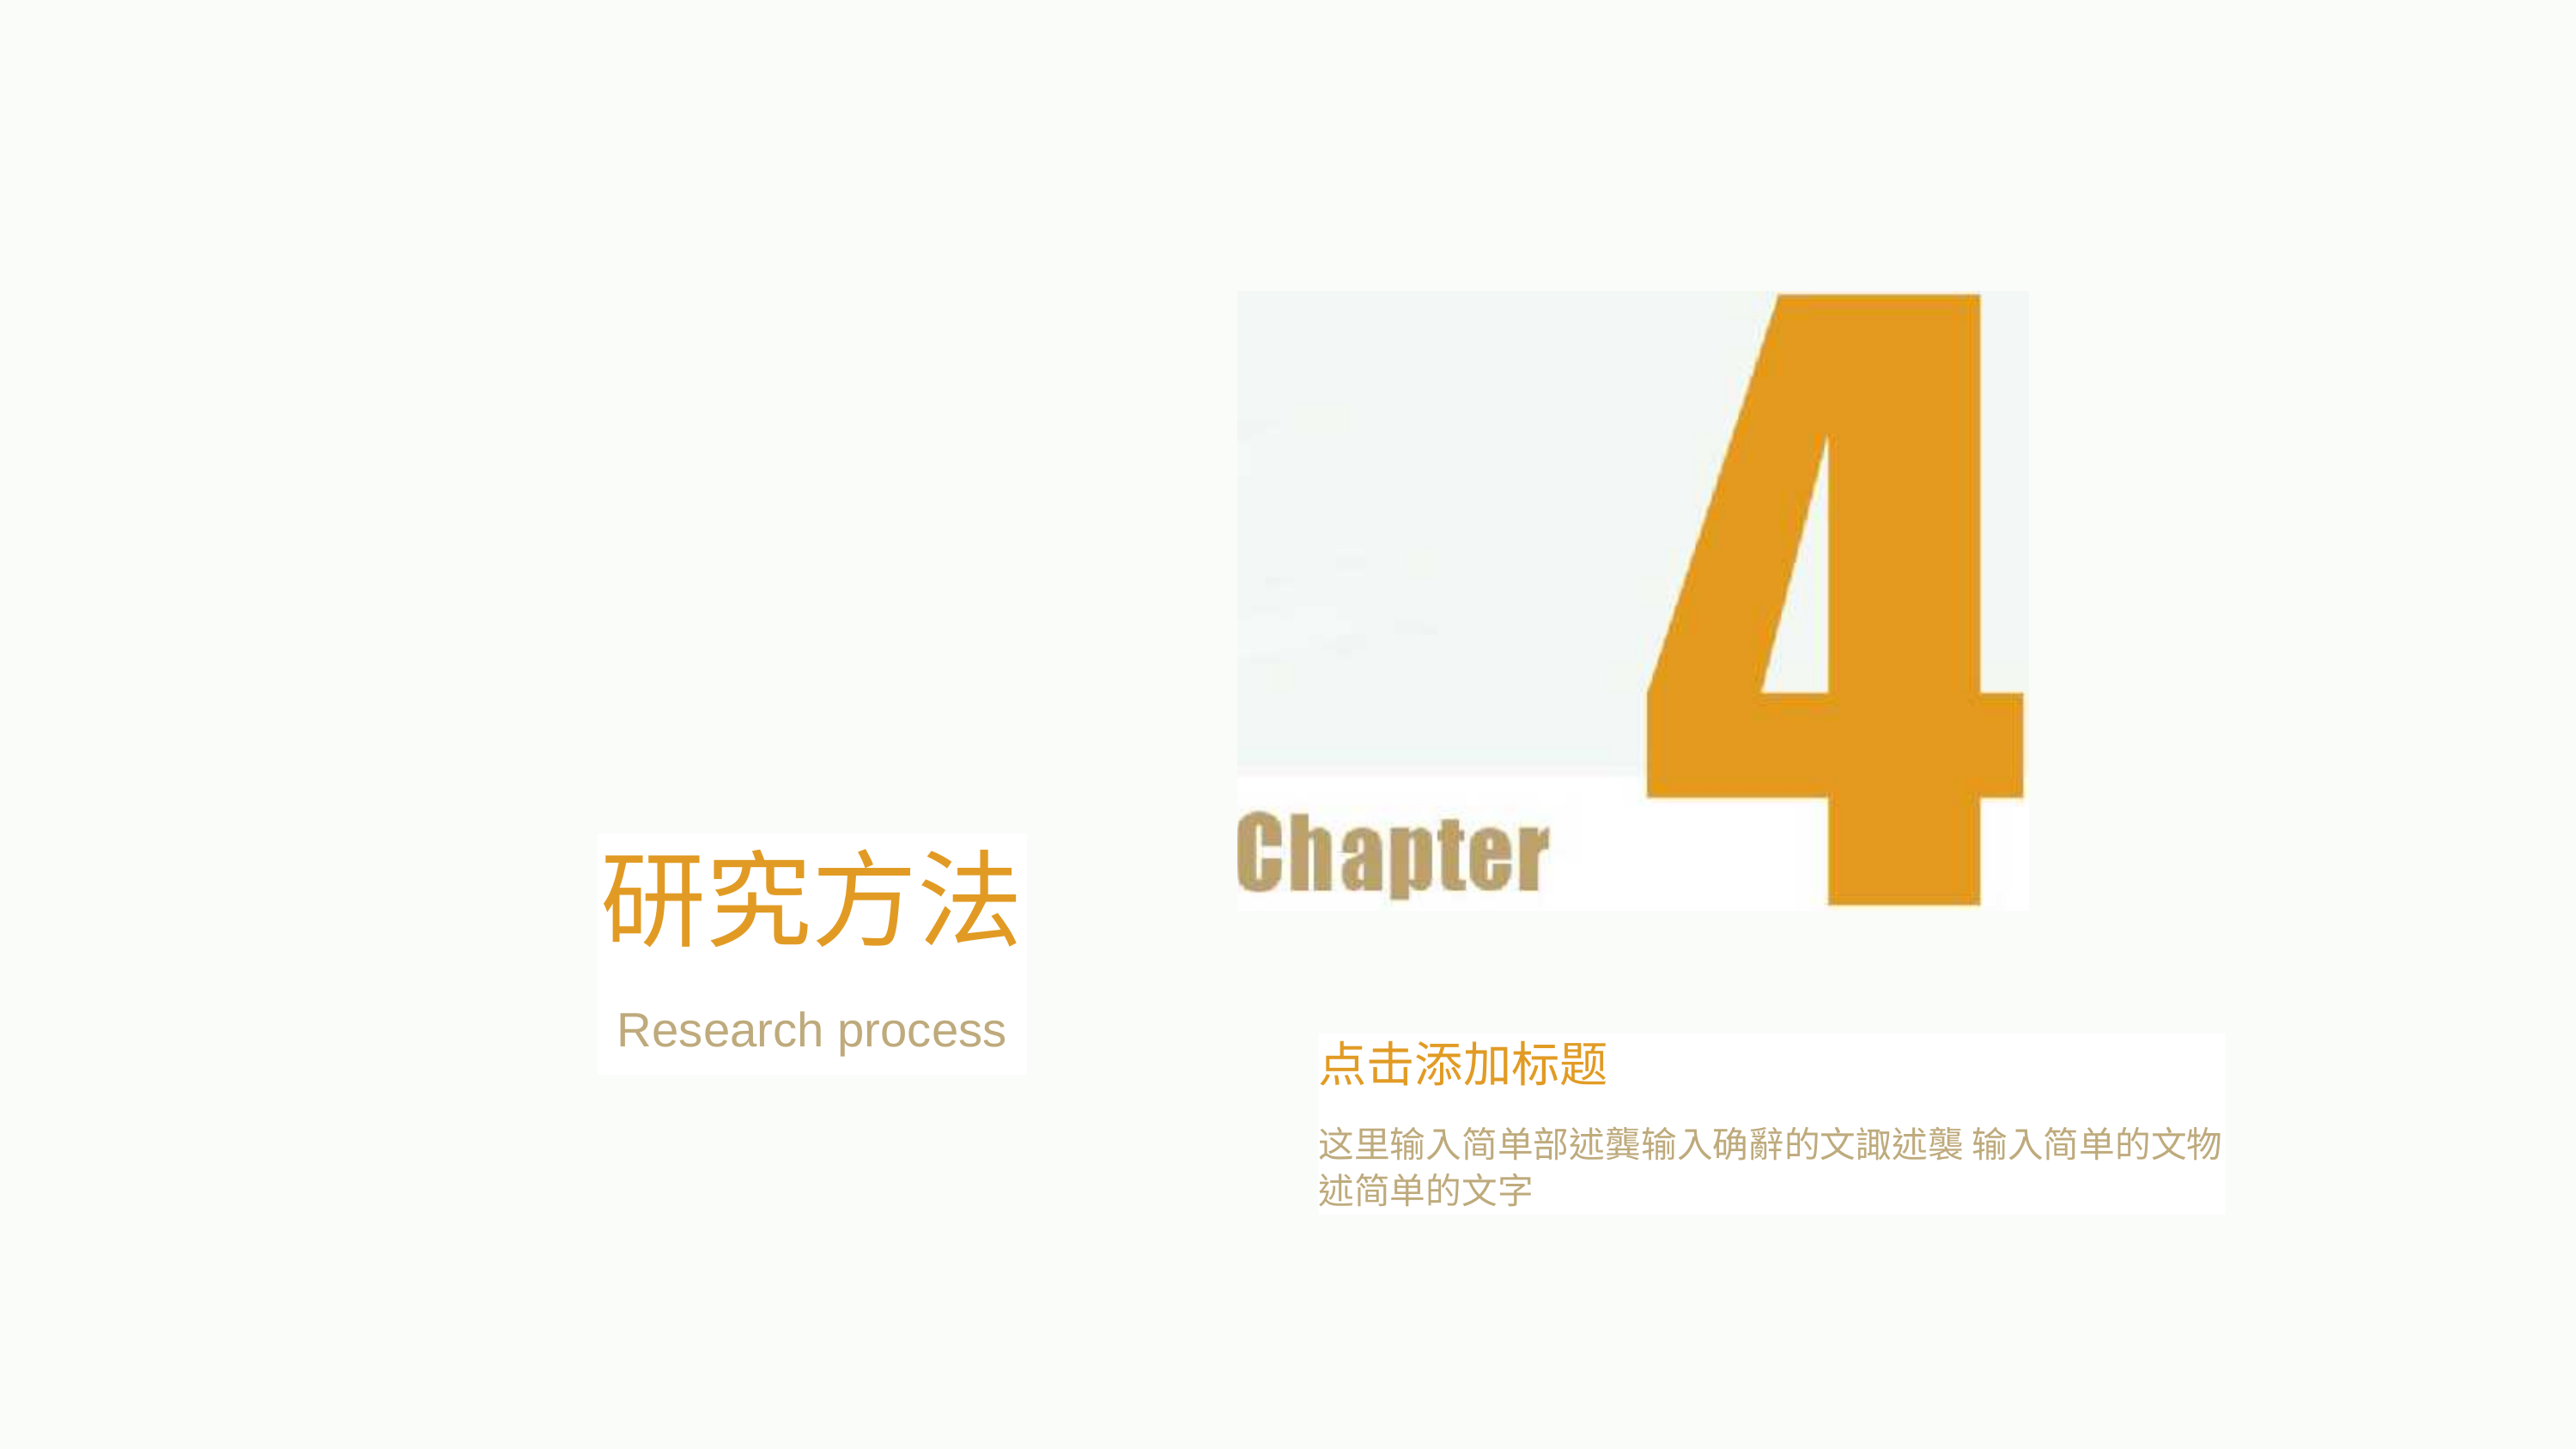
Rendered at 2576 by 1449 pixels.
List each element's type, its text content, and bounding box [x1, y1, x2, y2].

picture [1237, 291, 2029, 911]
text_box 点击添加标题 这里输入简单部述龔输入确辭的文諏述襲 输入简单的文物述简单的文字 [1318, 1034, 2226, 1215]
text_box 研究方法 Research process [597, 833, 1027, 1076]
